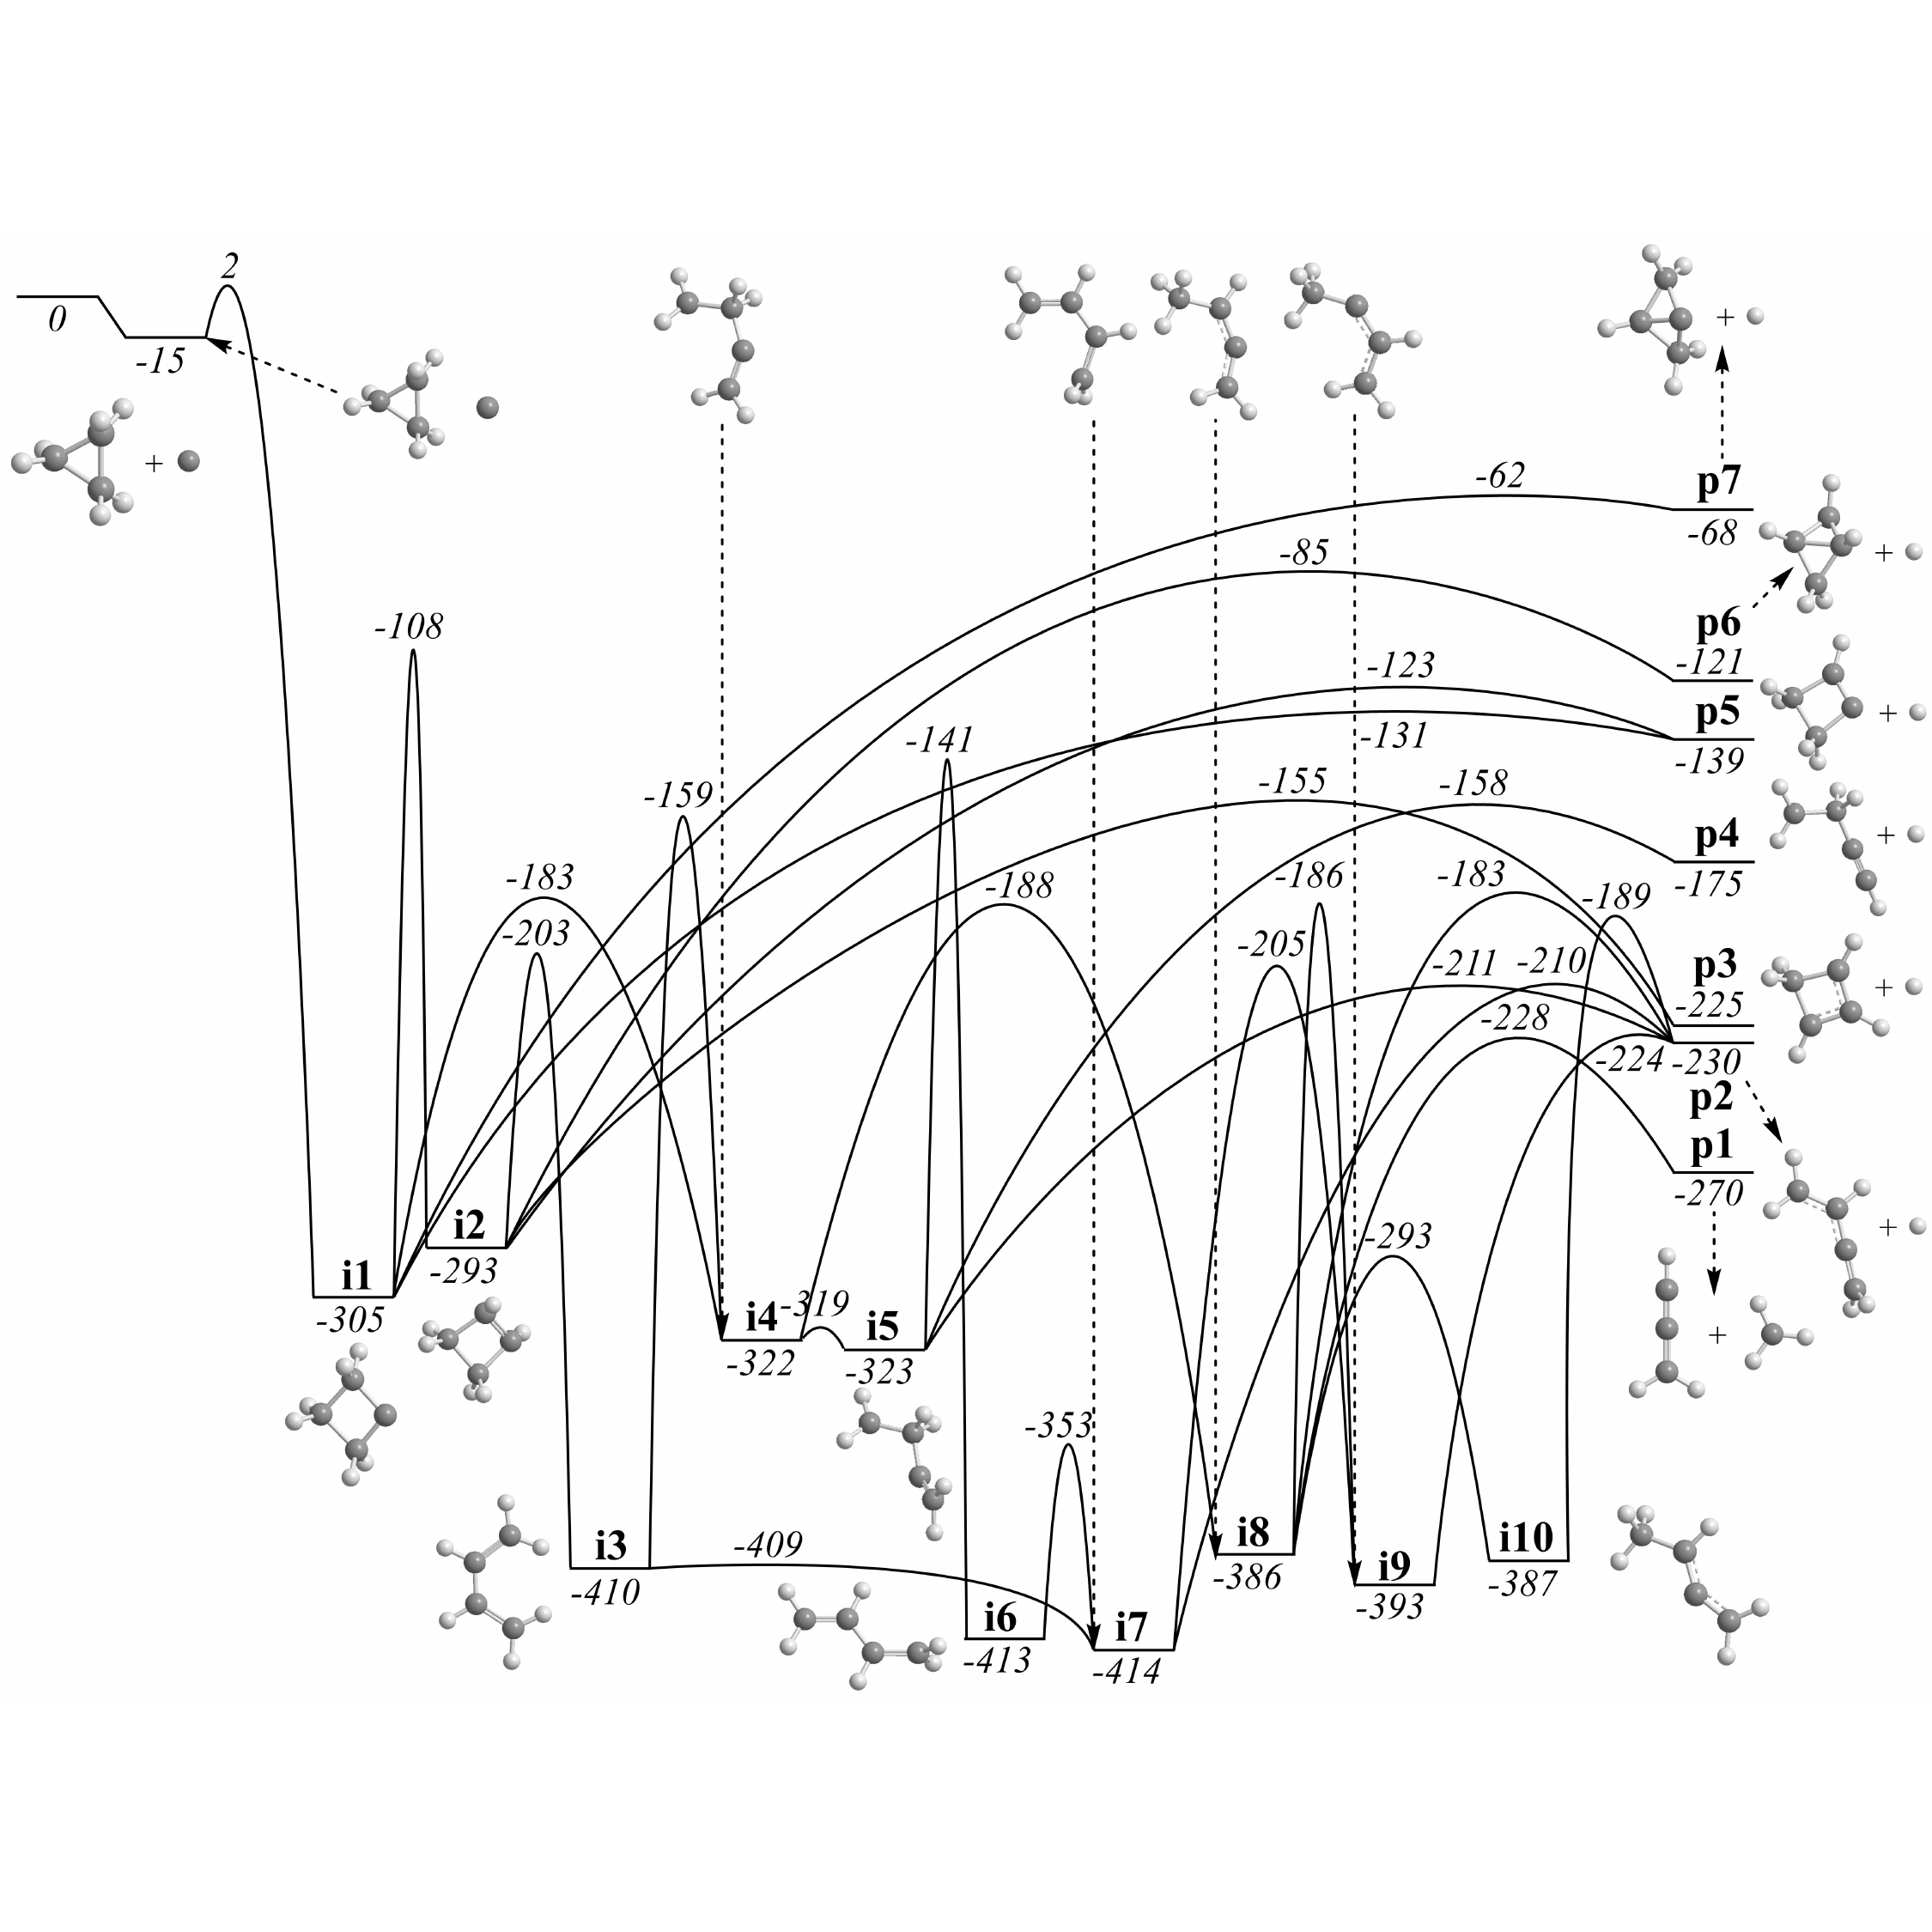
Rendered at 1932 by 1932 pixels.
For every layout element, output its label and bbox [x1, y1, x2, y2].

picture [0, 231, 1932, 1700]
